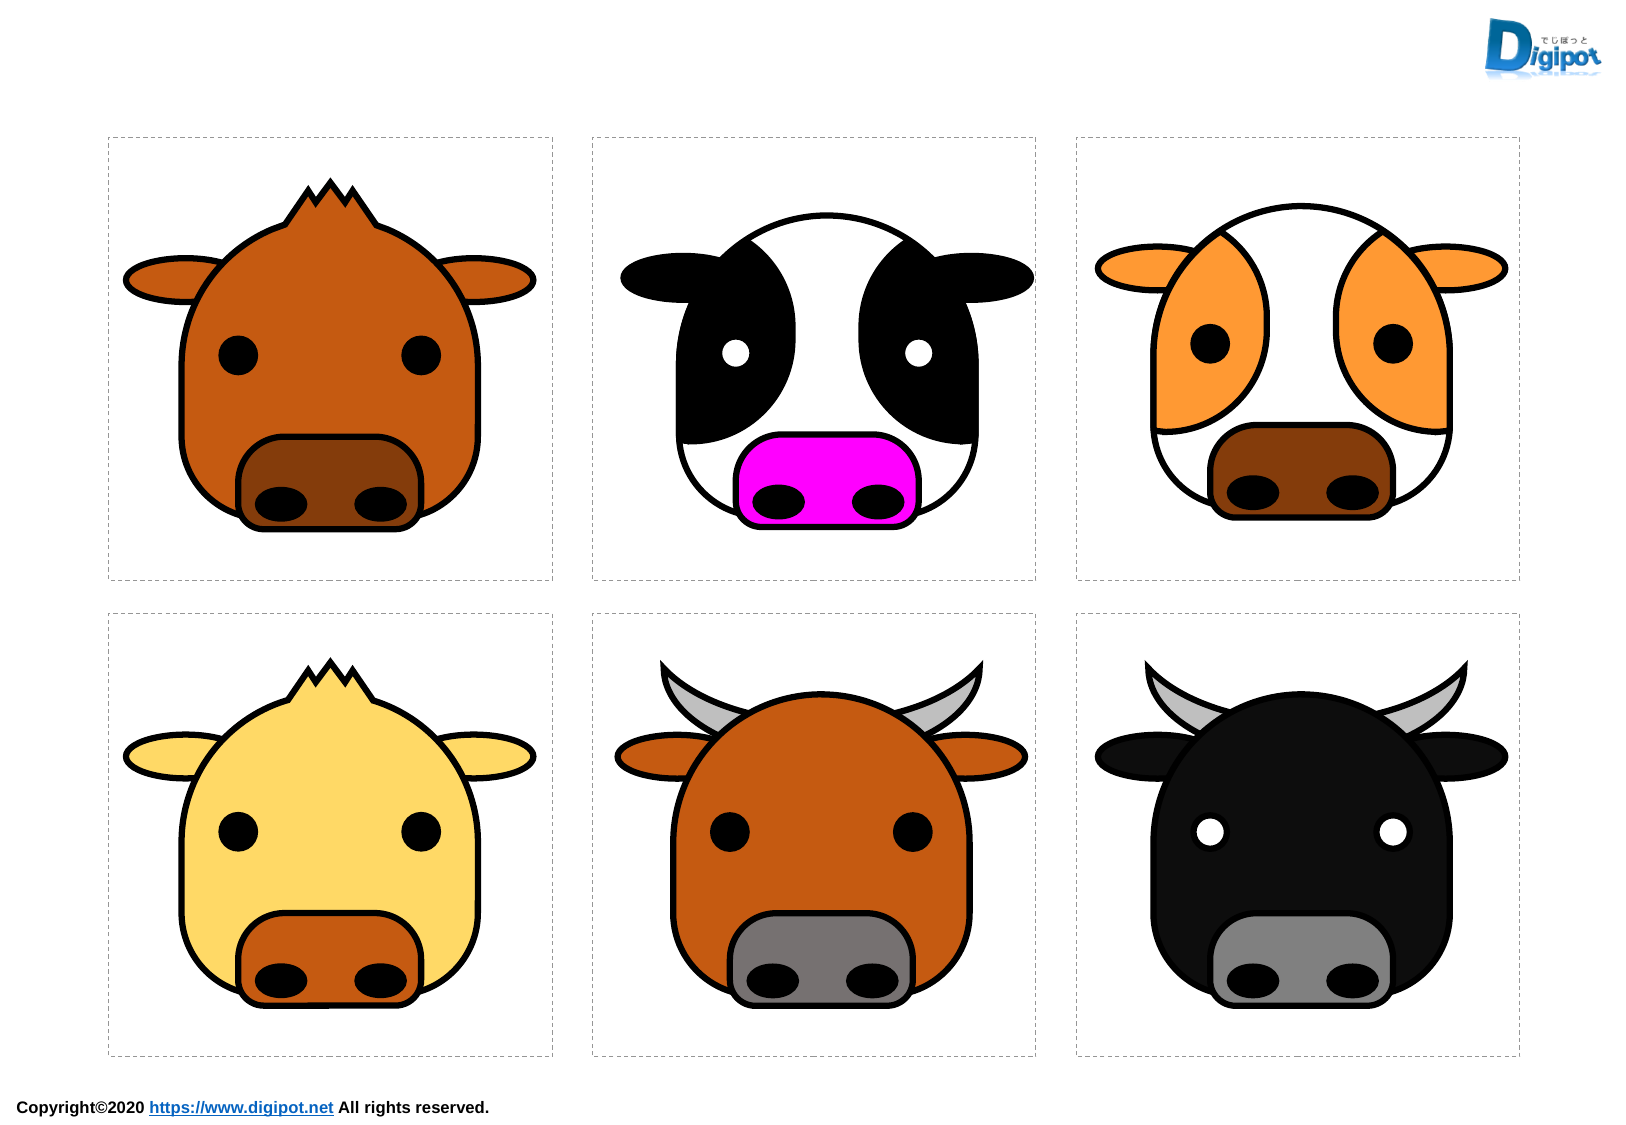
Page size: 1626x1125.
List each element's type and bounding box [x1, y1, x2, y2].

text_box [1097, 668, 1506, 1006]
text_box [617, 668, 1026, 1006]
text_box [125, 182, 534, 530]
text_box [623, 215, 1031, 527]
text_box [125, 662, 534, 1006]
text_box [1097, 206, 1506, 518]
picture [1485, 18, 1602, 82]
